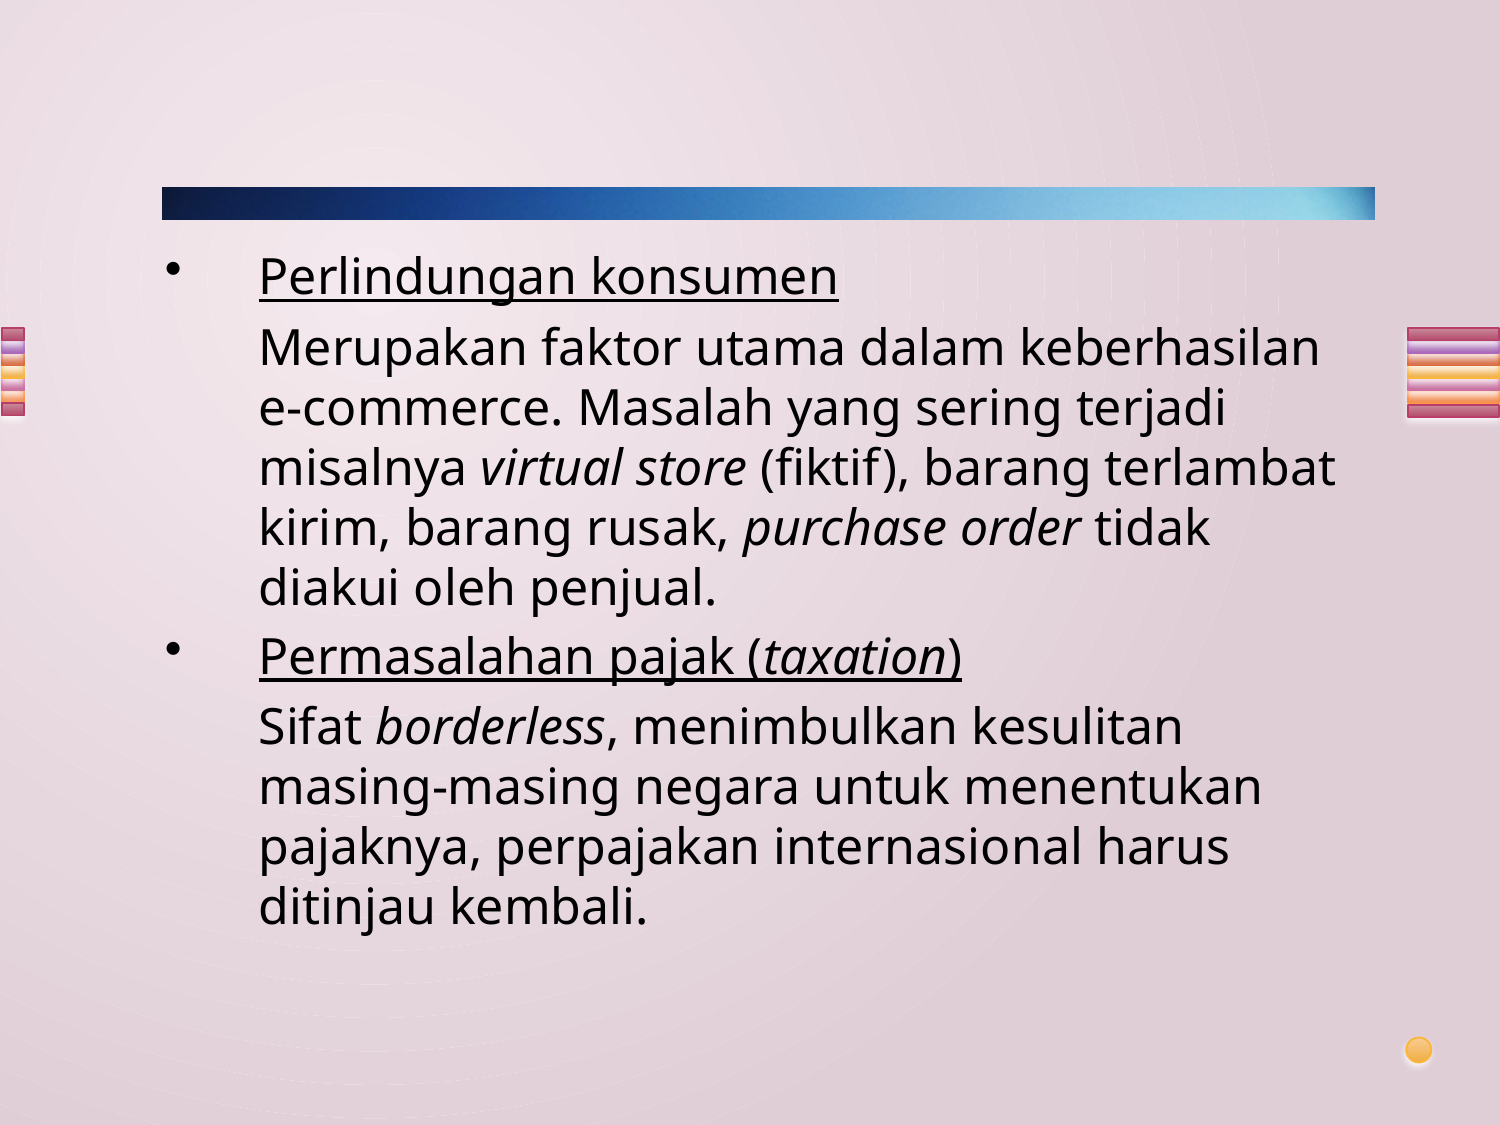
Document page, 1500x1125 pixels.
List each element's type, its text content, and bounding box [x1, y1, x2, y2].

list Perlindungan konsumen Merupakan faktor utama dalam keberhasilan e-commerce. Masalah yang sering terjadi misalnya virtual store (fiktif), barang terlambat kirim, barang rusak, purchase order tidak diakui oleh penjual. Permasalahan pajak (taxation) Sifat borderless, menimbulkan kesulitan masing-masing negara untuk menentukan pajaknya, perpajakan internasional harus ditinjau kembali. [150, 237, 1375, 1005]
text_box [150, 174, 1388, 261]
picture [162, 186, 1376, 220]
